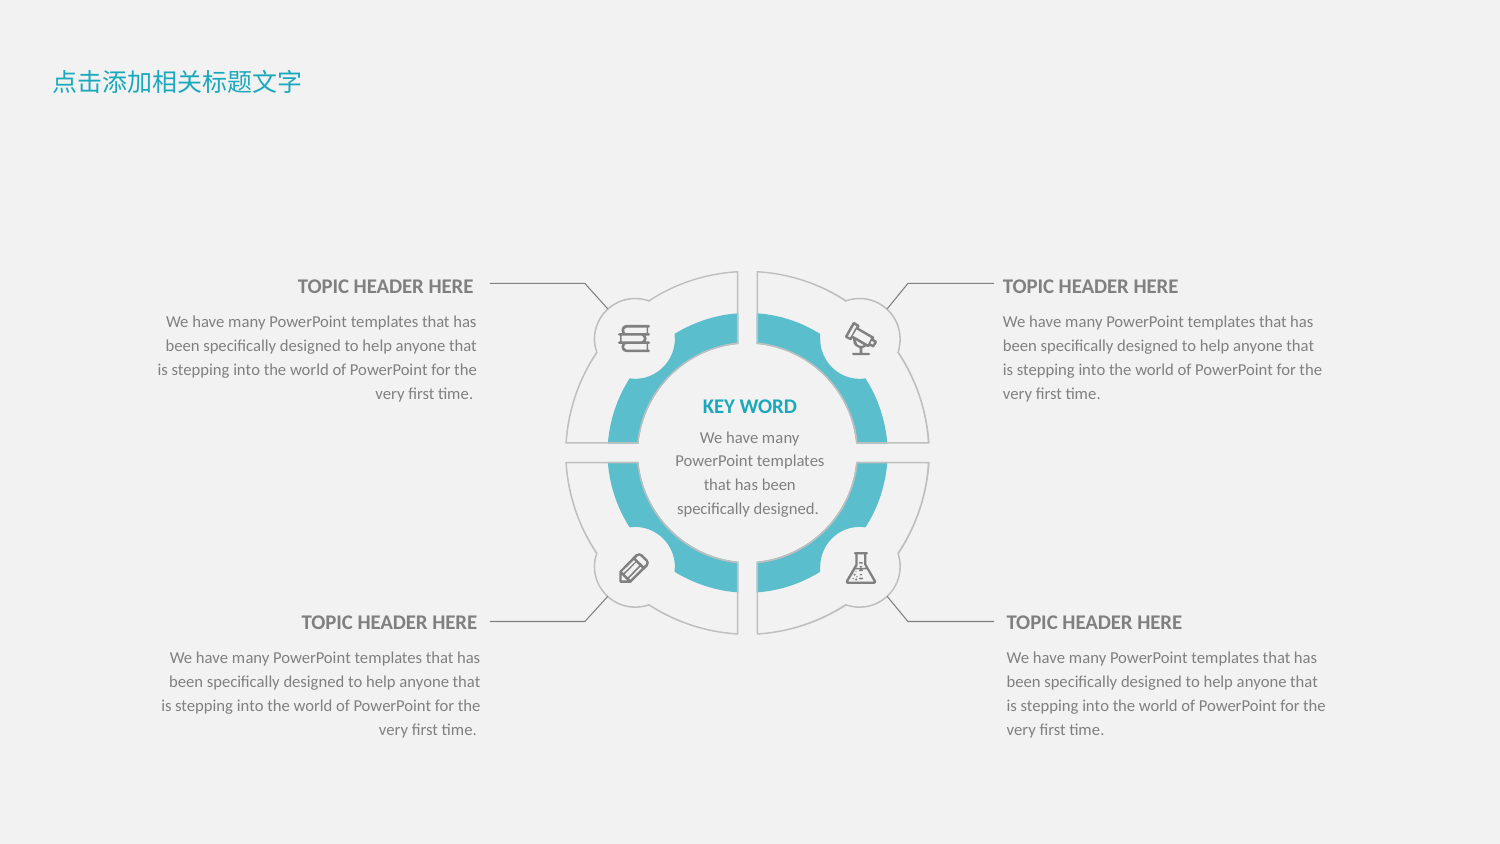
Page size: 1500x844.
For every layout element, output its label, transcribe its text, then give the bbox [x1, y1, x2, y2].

text_box [934, 607, 995, 622]
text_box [756, 461, 930, 635]
text_box We have many PowerPoint templates that has been specifically designed. [667, 422, 833, 519]
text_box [565, 461, 739, 635]
text_box We have many PowerPoint templates that has been specifically designed to help anyone that is stepping into the world of PowerPoint for the very first time. [156, 306, 477, 403]
text_box We have many PowerPoint templates that has been specifically designed to help anyone that is stepping into the world of PowerPoint for the very first time. [160, 642, 481, 739]
text_box KEY WORD [743, 387, 751, 418]
text_box TOPIC HEADER HERE [243, 608, 477, 635]
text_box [565, 270, 739, 444]
text_box [489, 606, 560, 622]
text_box [489, 283, 560, 299]
text_box [934, 283, 995, 298]
text_box TOPIC HEADER HERE [1006, 608, 1240, 635]
text_box We have many PowerPoint templates that has been specifically designed to help anyone that is stepping into the world of PowerPoint for the very first time. [1002, 306, 1324, 403]
text_box We have many PowerPoint templates that has been specifically designed to help anyone that is stepping into the world of PowerPoint for the very first time. [1006, 642, 1327, 739]
text_box TOPIC HEADER HERE [1002, 272, 1237, 298]
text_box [756, 270, 930, 444]
text_box TOPIC HEADER HERE [240, 272, 474, 298]
